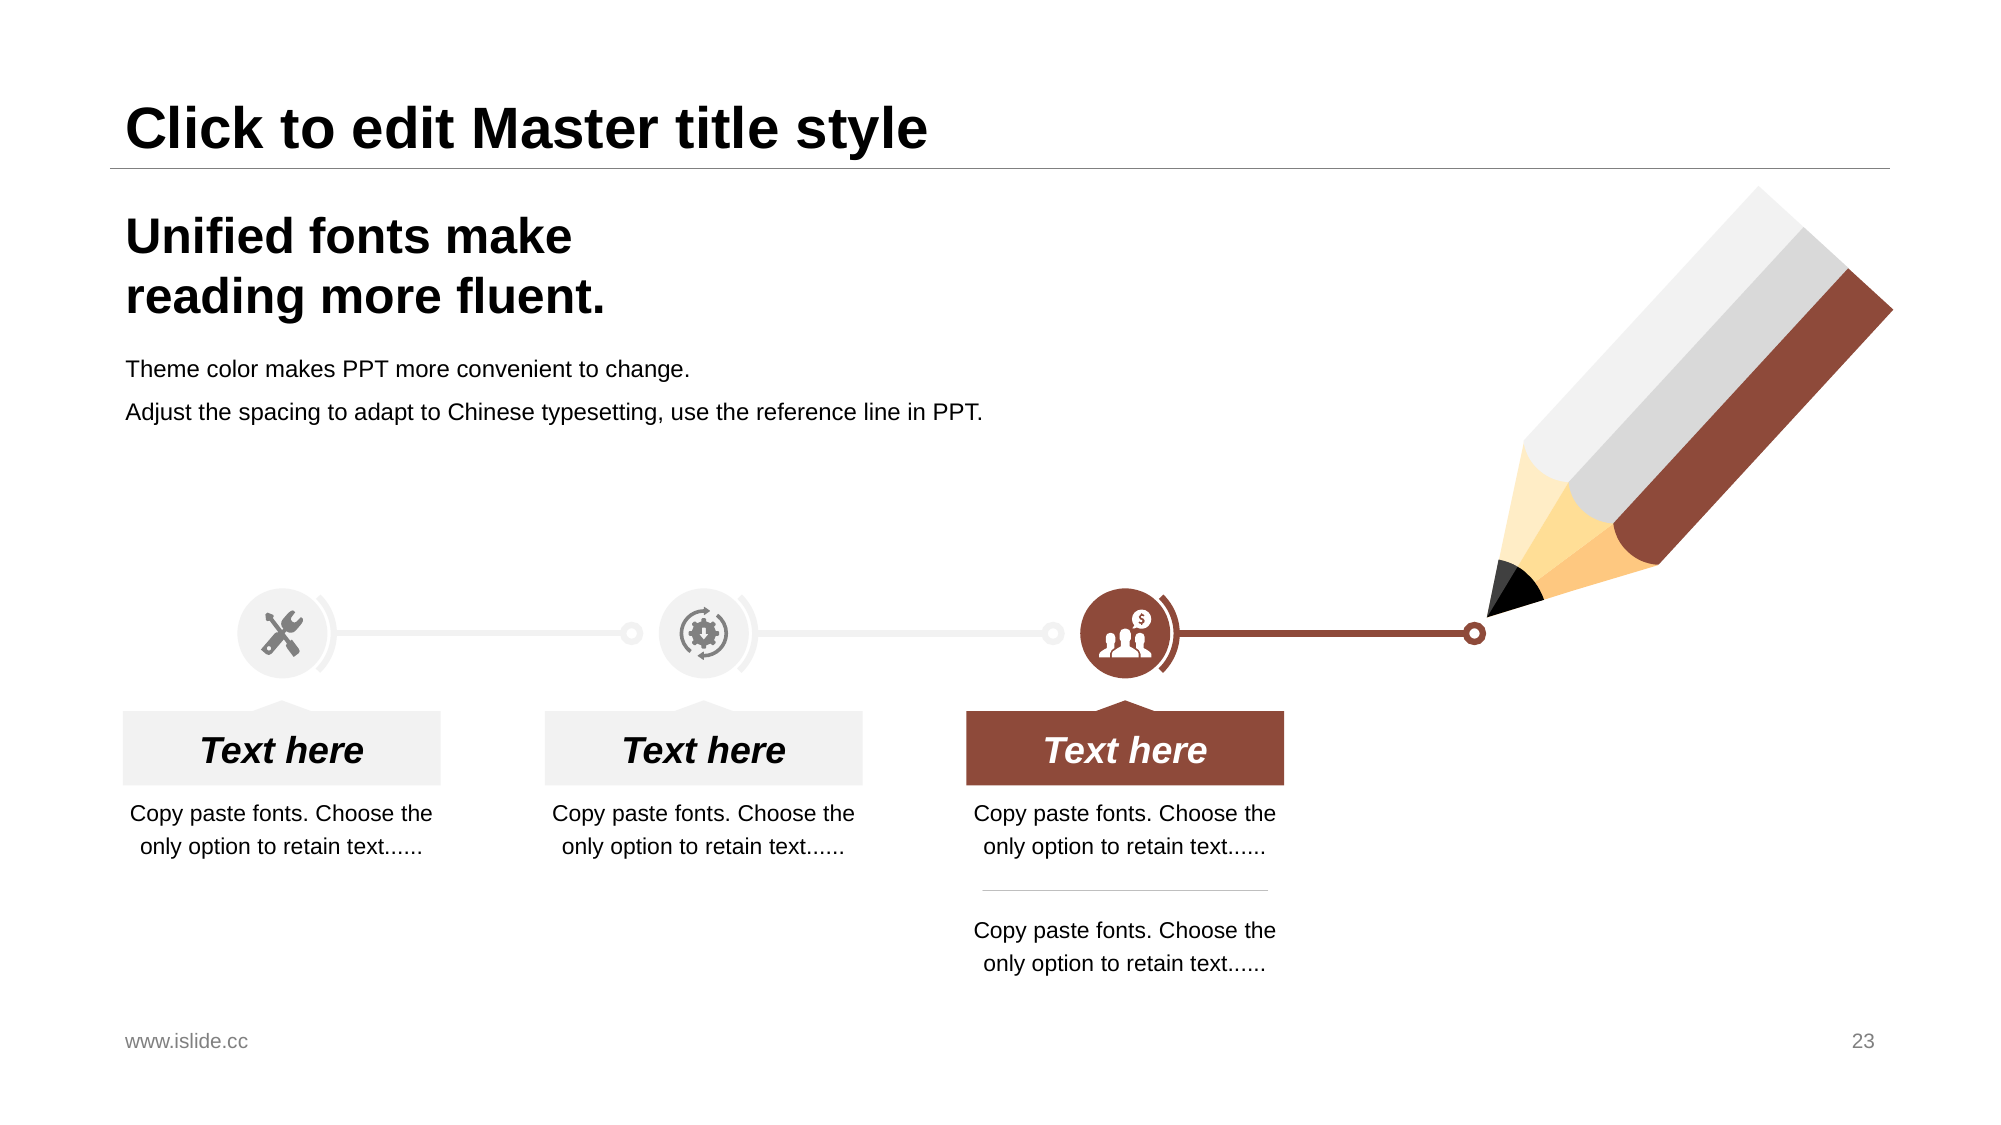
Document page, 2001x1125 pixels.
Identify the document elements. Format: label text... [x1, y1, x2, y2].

footer www.islide.cc [109, 1023, 790, 1058]
slide_number 23 [1412, 1023, 1890, 1058]
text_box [110, 168, 1867, 996]
title Click to edit Master title style [109, 0, 1890, 169]
